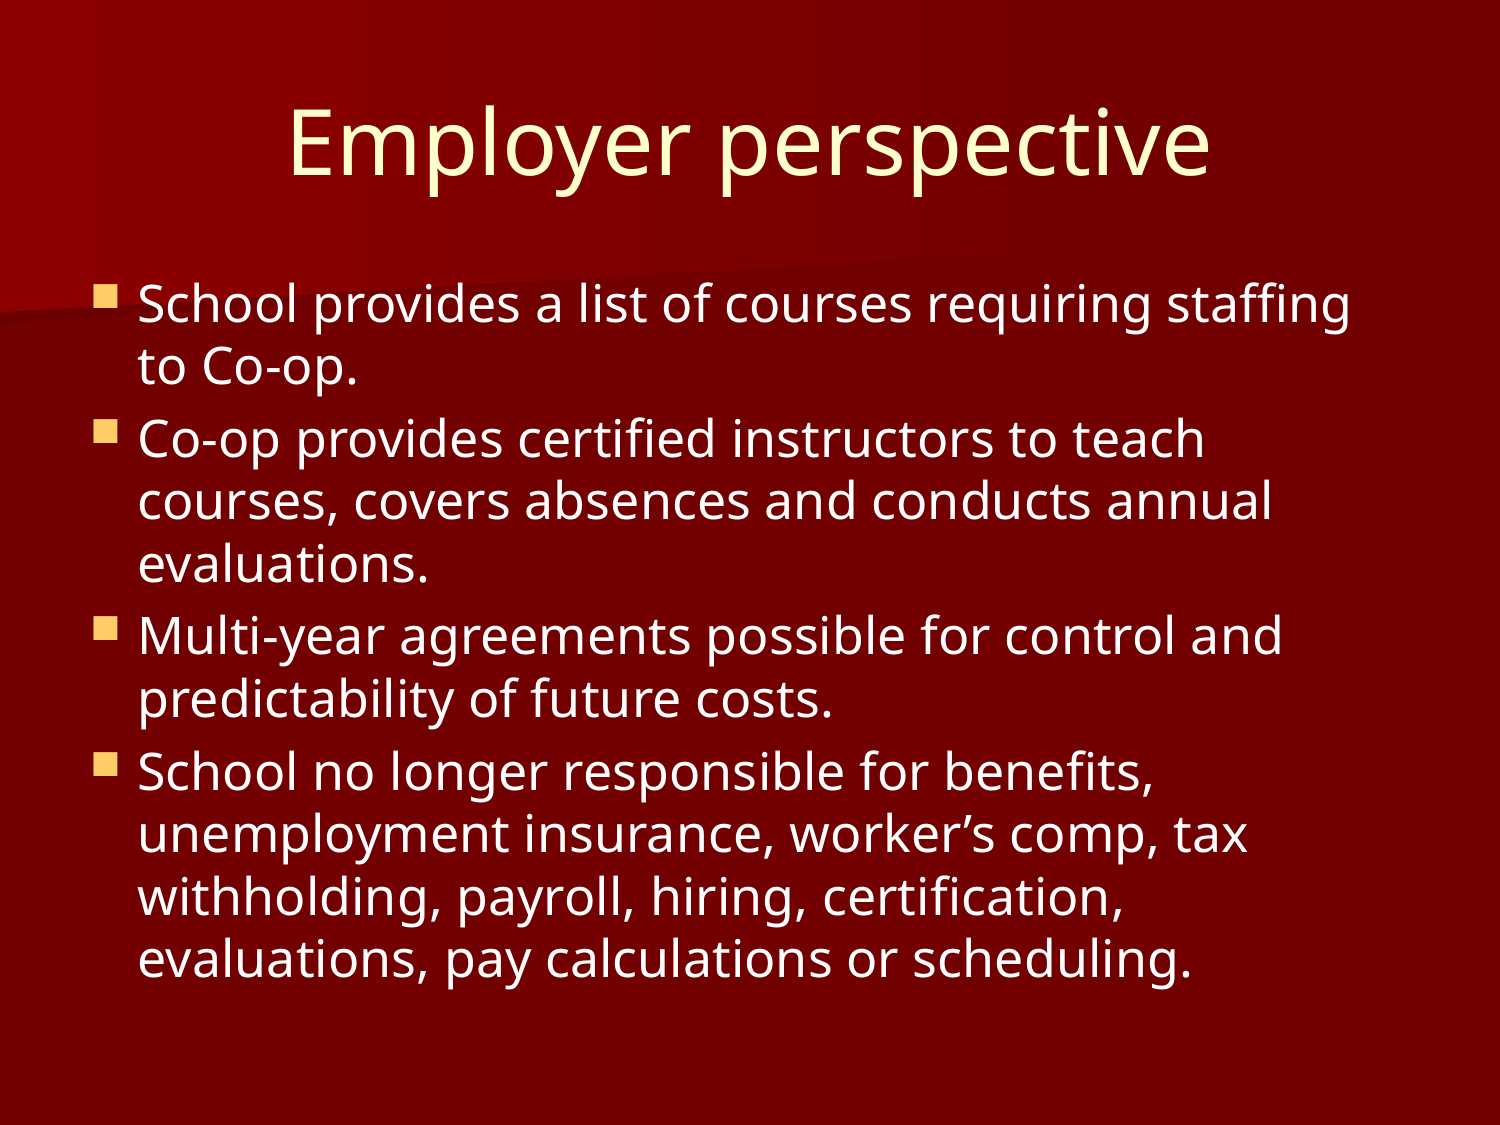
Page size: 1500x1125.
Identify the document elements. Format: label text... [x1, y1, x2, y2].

list School provides a list of courses requiring staffing to Co-op. Co-op provides certified instructors to teach courses, covers absences and conducts annual evaluations. Multi-year agreements possible for control and predictability of future costs. School no longer responsible for benefits, unemployment insurance, worker’s comp, tax withholding, payroll, hiring, certification, evaluations, pay calculations or scheduling. [75, 262, 1425, 1000]
title Employer perspective [75, 45, 1425, 233]
